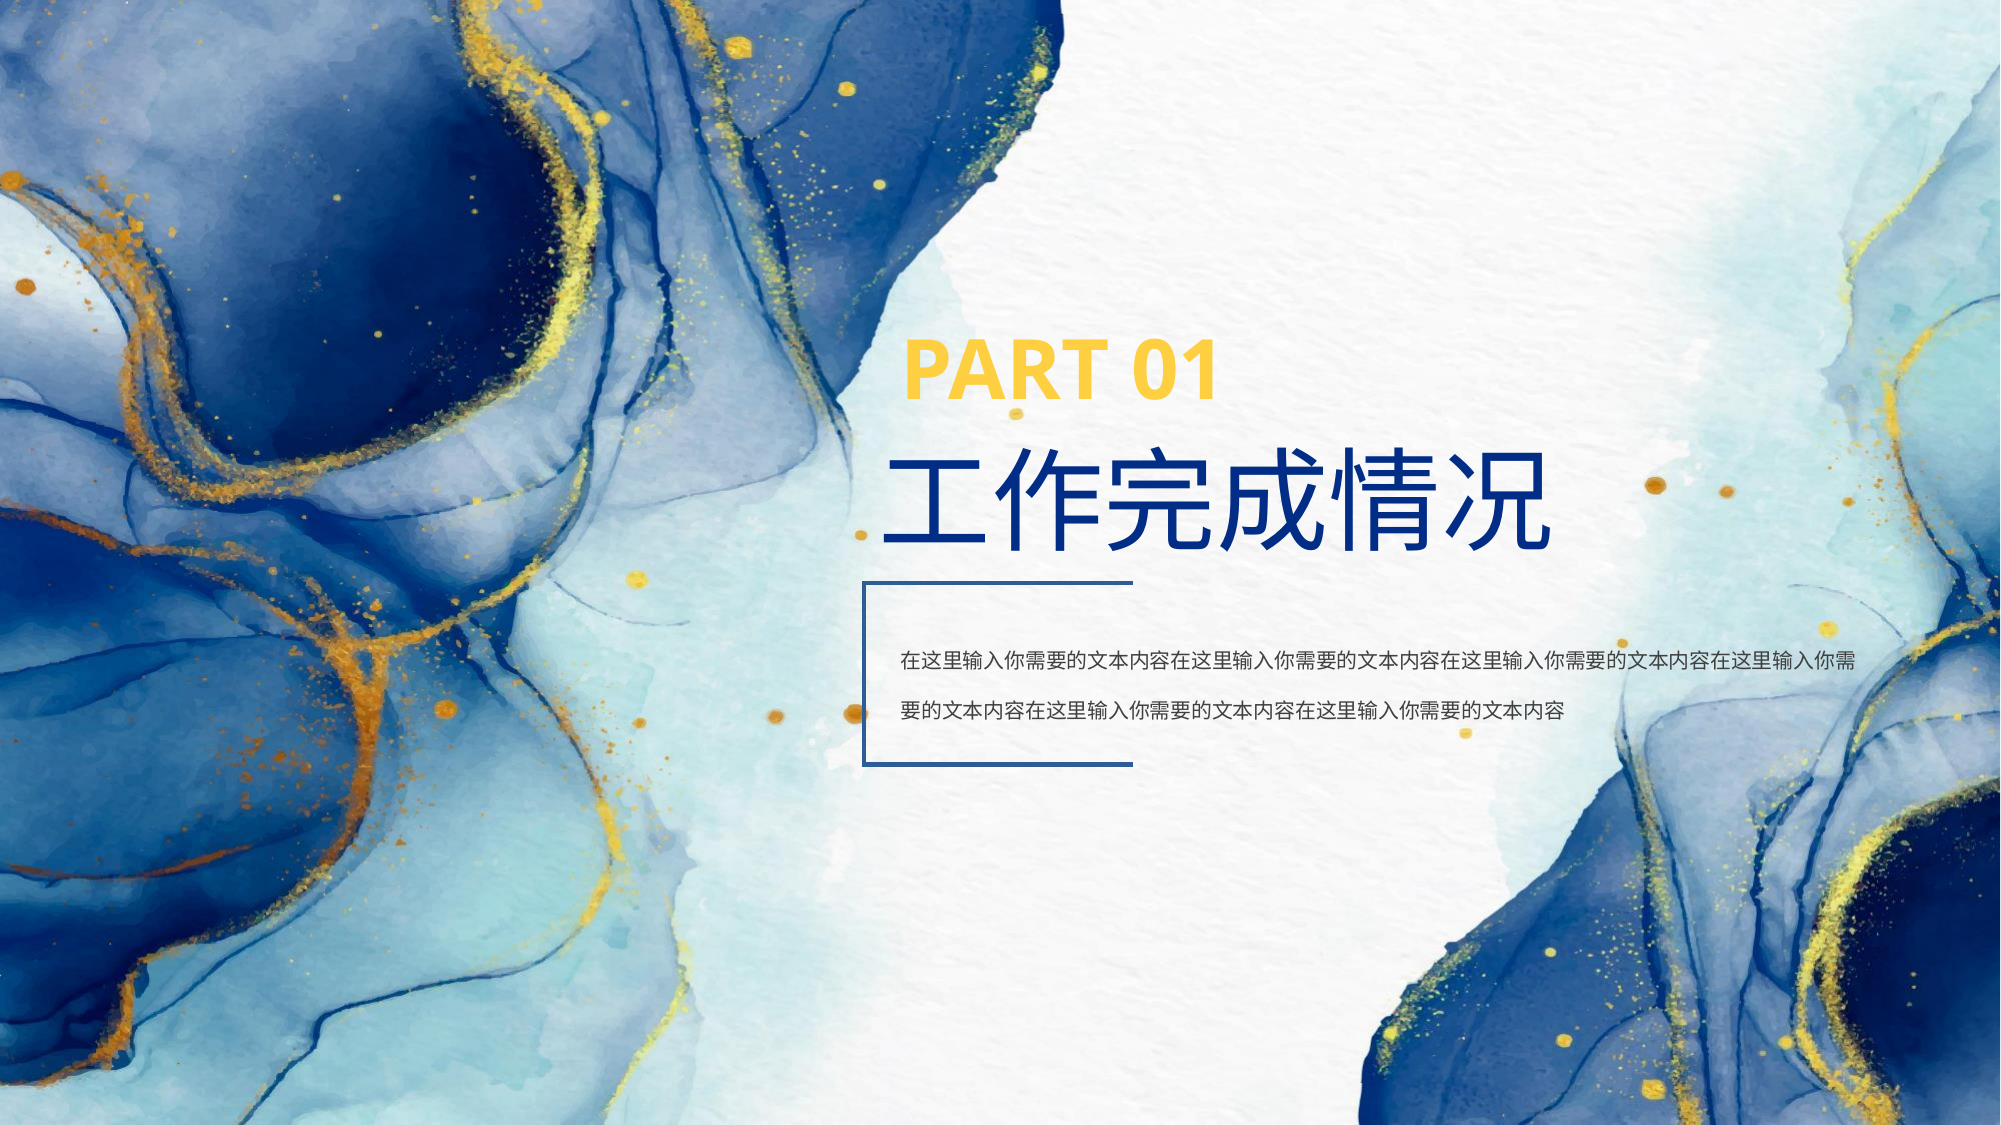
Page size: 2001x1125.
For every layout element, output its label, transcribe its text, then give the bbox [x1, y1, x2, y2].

text_box 在这里输入你需要的文本内容在这里输入你需要的文本内容在这里输入你需要的文本内容在这里输入你需要的文本内容在这里输入你需要的文本内容在这里输入你需要的文本内容 [886, 615, 1874, 731]
picture [0, 0, 2001, 1125]
text_box 工作完成情况 [864, 422, 1627, 573]
text_box PART 01 [886, 308, 1274, 424]
text_box [864, 582, 1133, 765]
